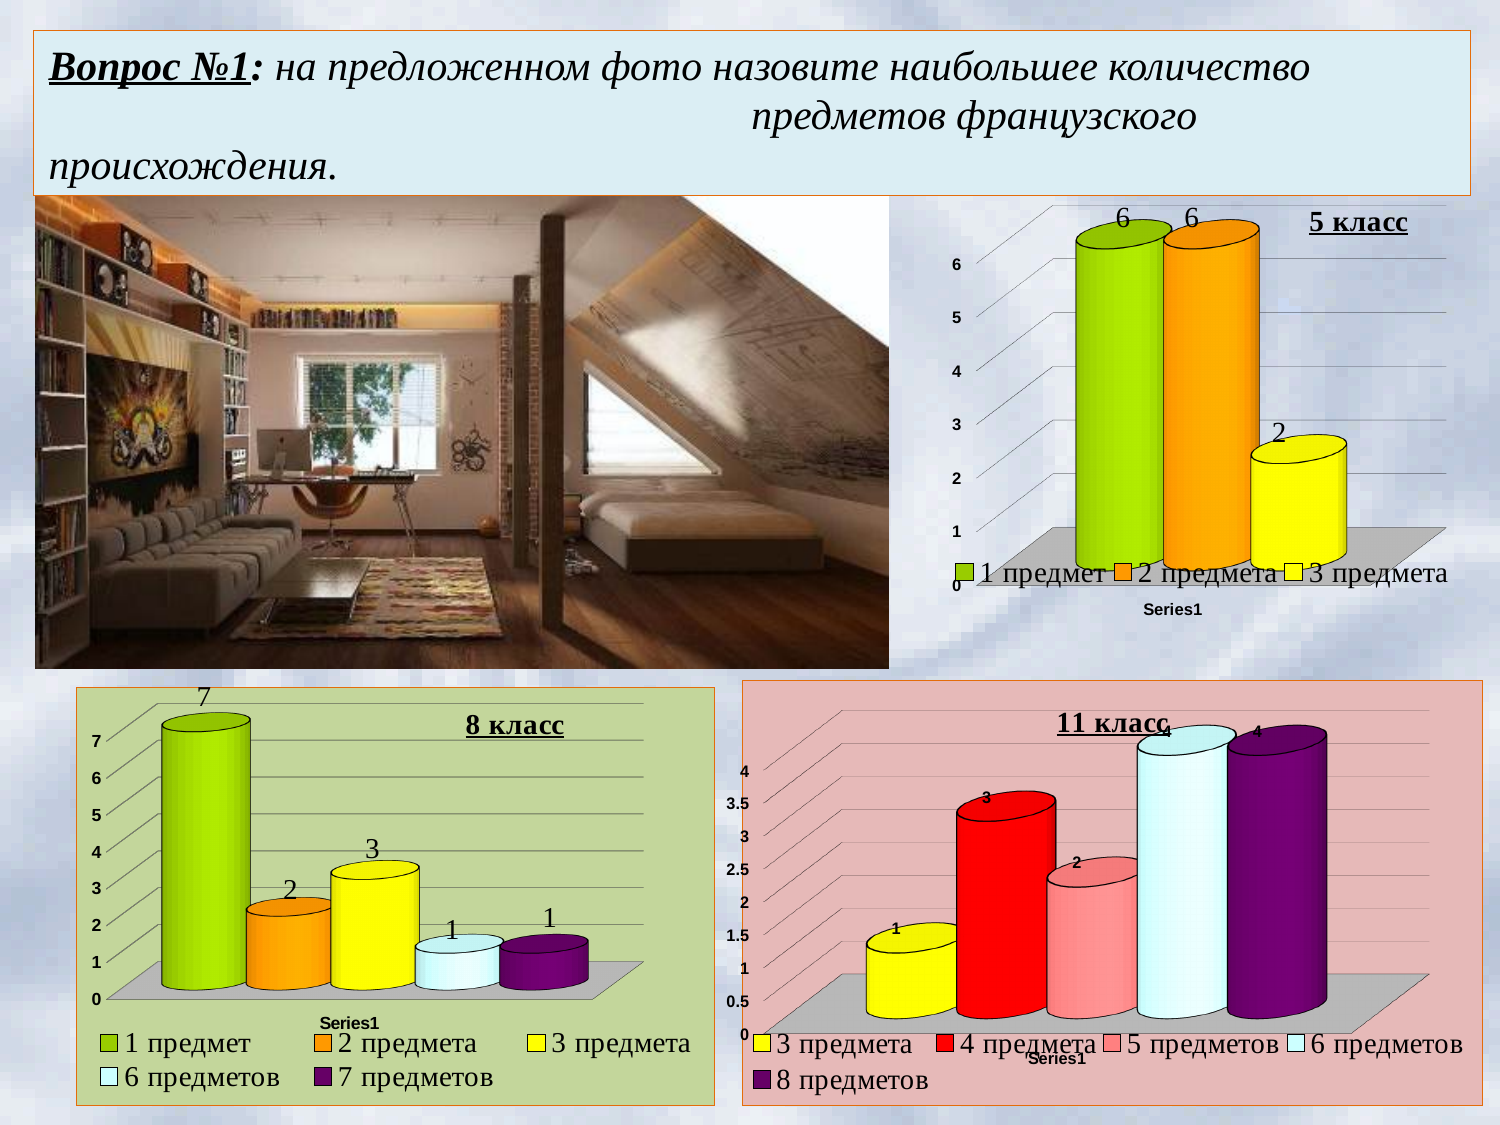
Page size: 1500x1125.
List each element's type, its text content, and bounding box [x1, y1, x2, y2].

picture [35, 168, 889, 669]
chart [947, 196, 1471, 634]
chart [726, 680, 1483, 1107]
text_box [0, 0, 1500, 75]
text_box Вопрос №1: на предложенном фото назовите наибольшее количество предметов французского происхождения. [33, 75, 1471, 196]
chart [76, 680, 715, 1107]
